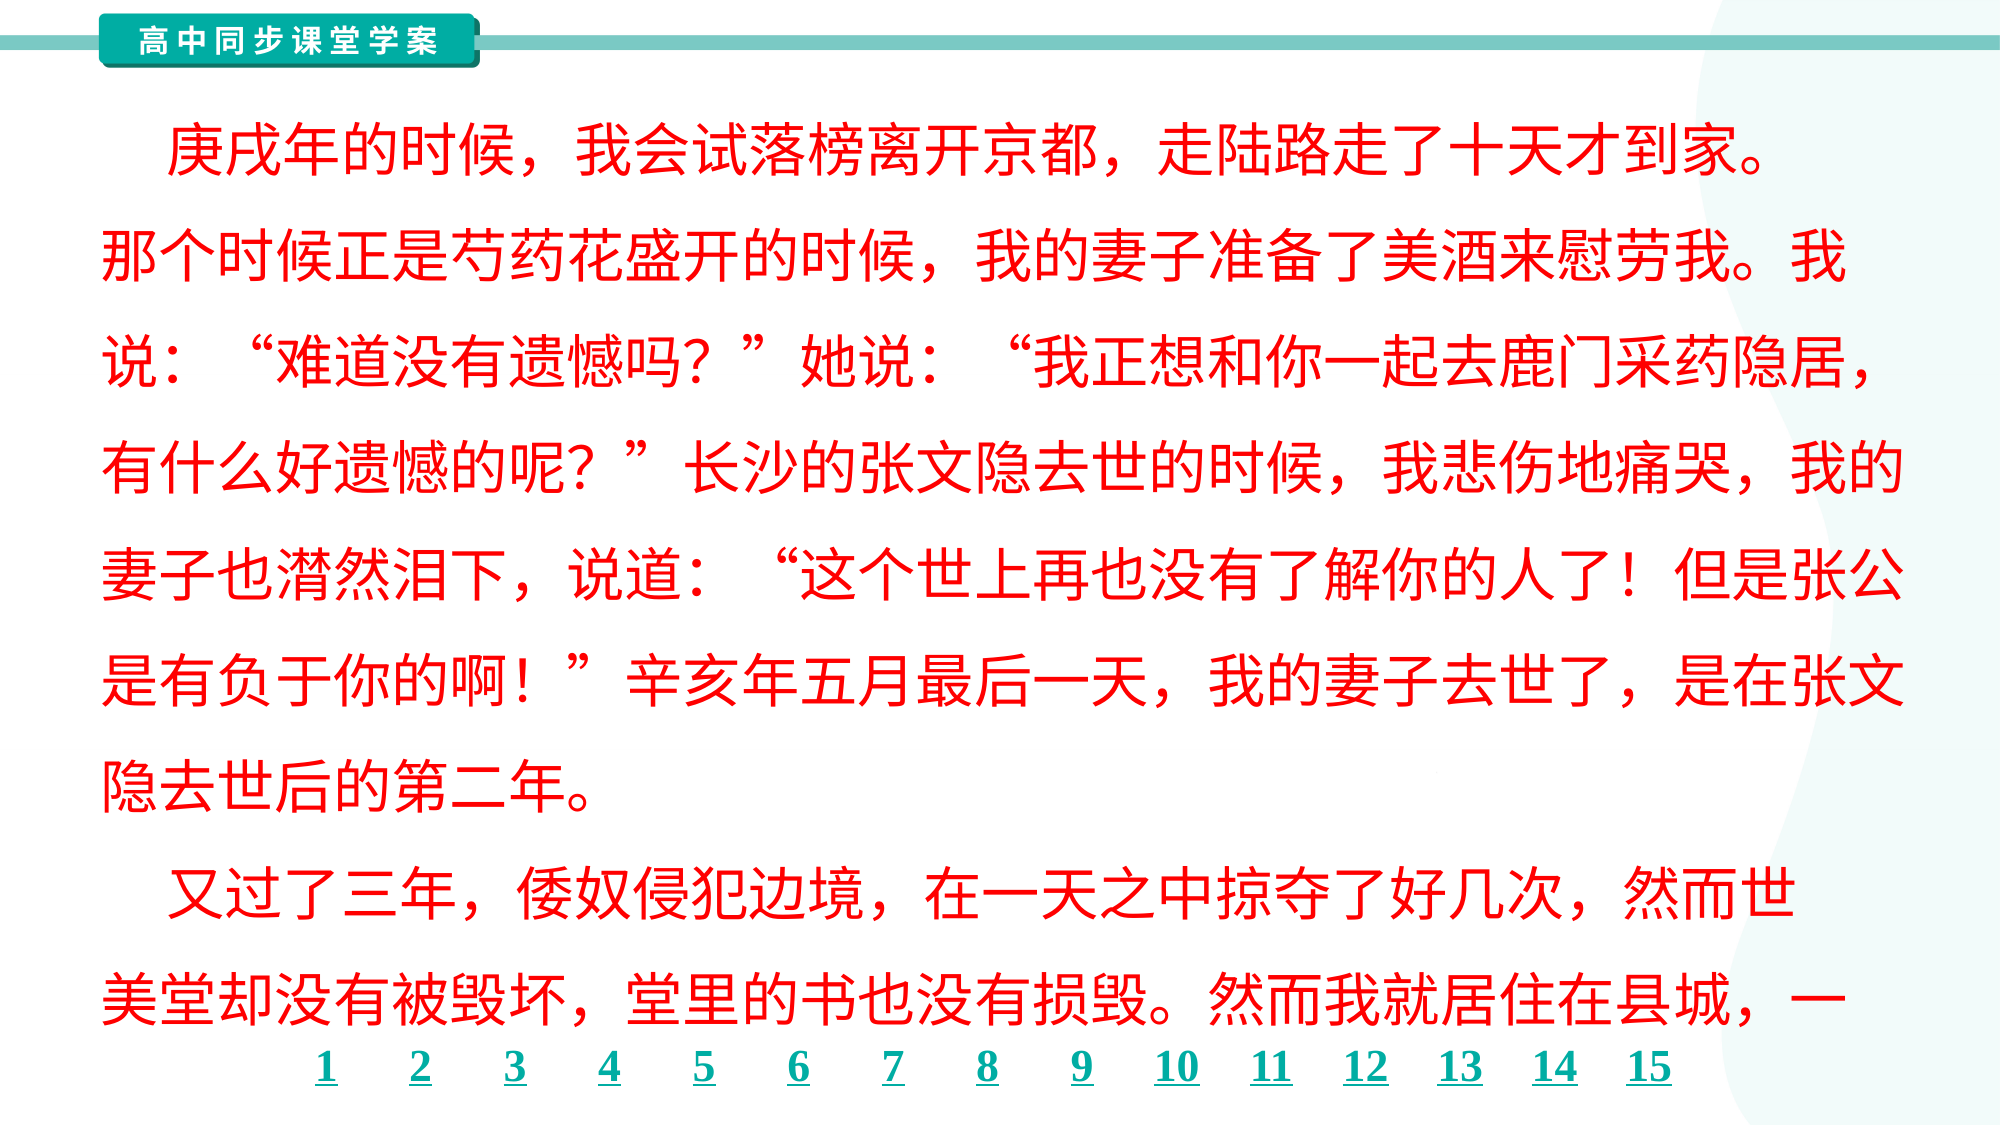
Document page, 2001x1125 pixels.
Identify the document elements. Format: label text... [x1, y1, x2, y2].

picture [0, 0, 2000, 1125]
text_box 庚戌年的时候，我会试落榜离开京都，走陆路走了十天才到家。 那个时候正是芍药花盛开的时候，我的妻子准备了美酒来慰劳我。我 说：“难道没有遗憾吗？”她说：“我正想和你一起去鹿门采药隐居， 有什么好遗憾的呢？”长沙的张文隐去世的时候，我悲伤地痛哭，我的 妻子也潸然泪下，说道：“这个世上再也没有了解你的人了！但是张公 是有负于你的啊！”辛亥年五月最后一天，我的妻子去世了，是在张文 隐去世后的第二年。 又过了三年，倭奴侵犯边境，在一天之中掠夺了好几次，然而世 美堂却没有被毁坏，堂里的书也没有损毁。然而我就居住在县城，一 [100, 76, 1899, 1033]
